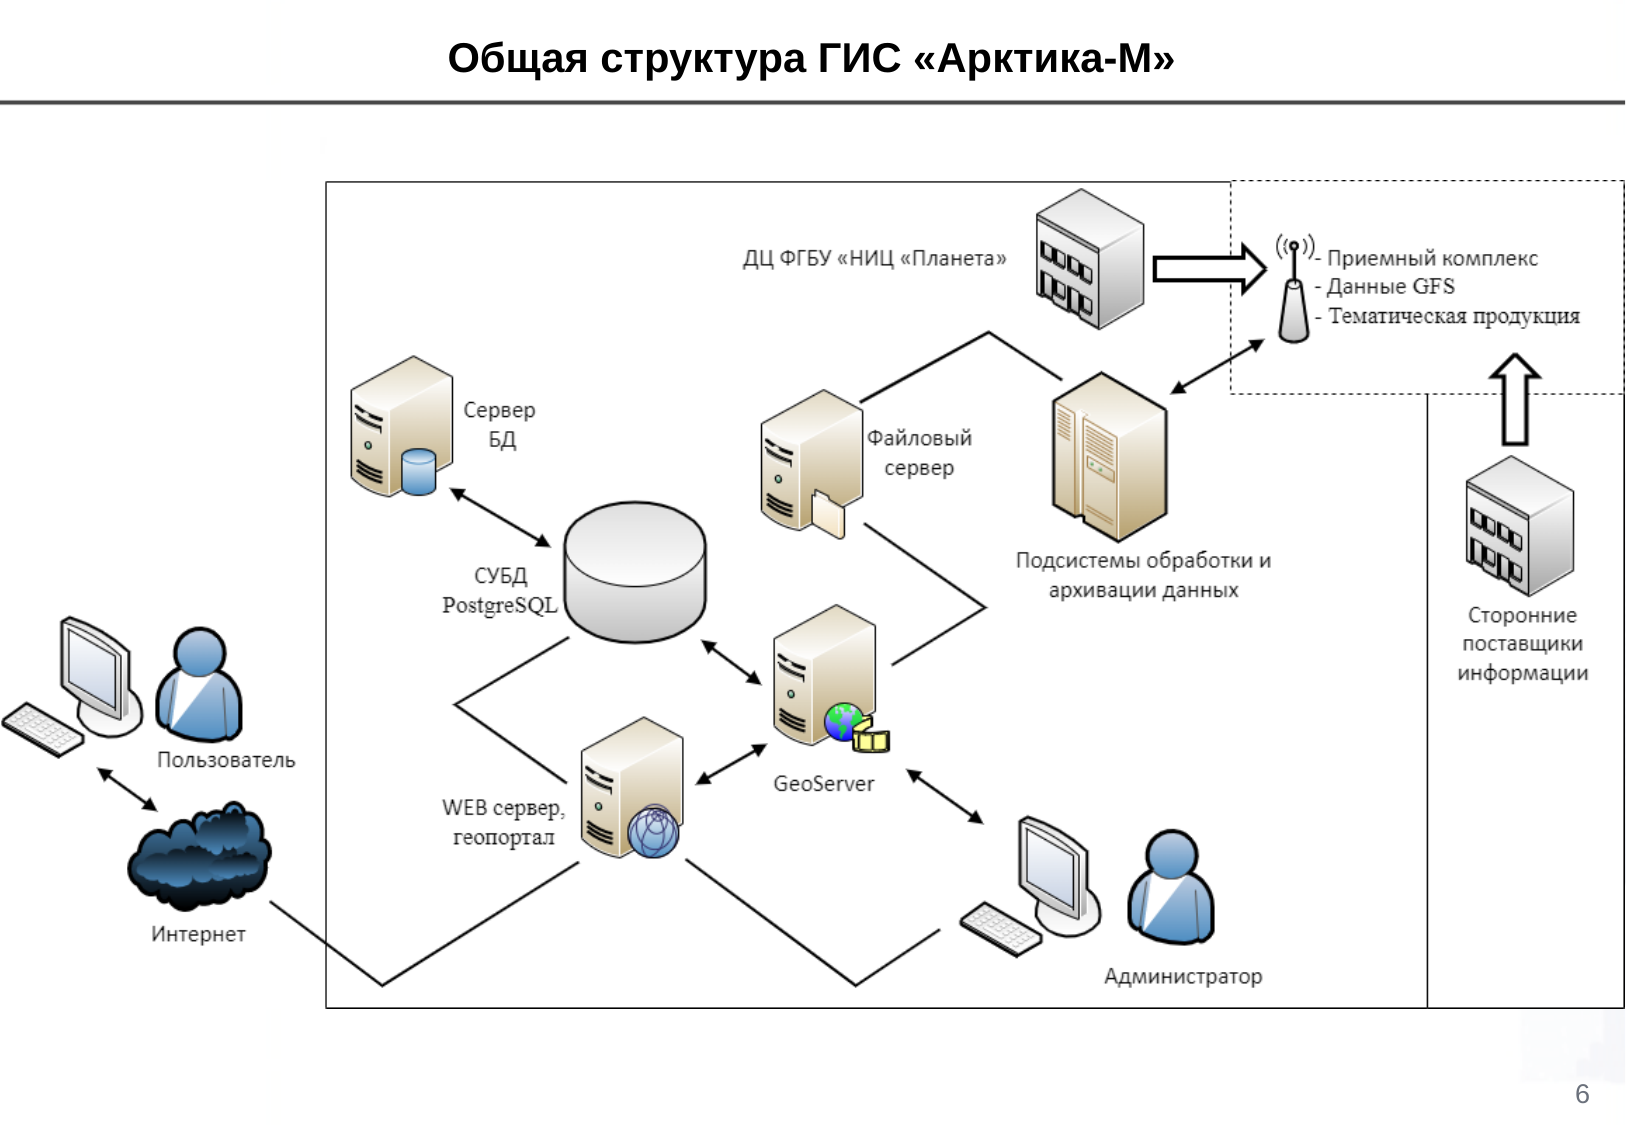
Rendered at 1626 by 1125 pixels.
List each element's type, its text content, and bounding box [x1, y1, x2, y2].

picture [0, 0, 1626, 1125]
text_box Общая структура ГИС «Арктика-М» [0, 19, 1624, 181]
slide_number 6 [1541, 1062, 1624, 1123]
